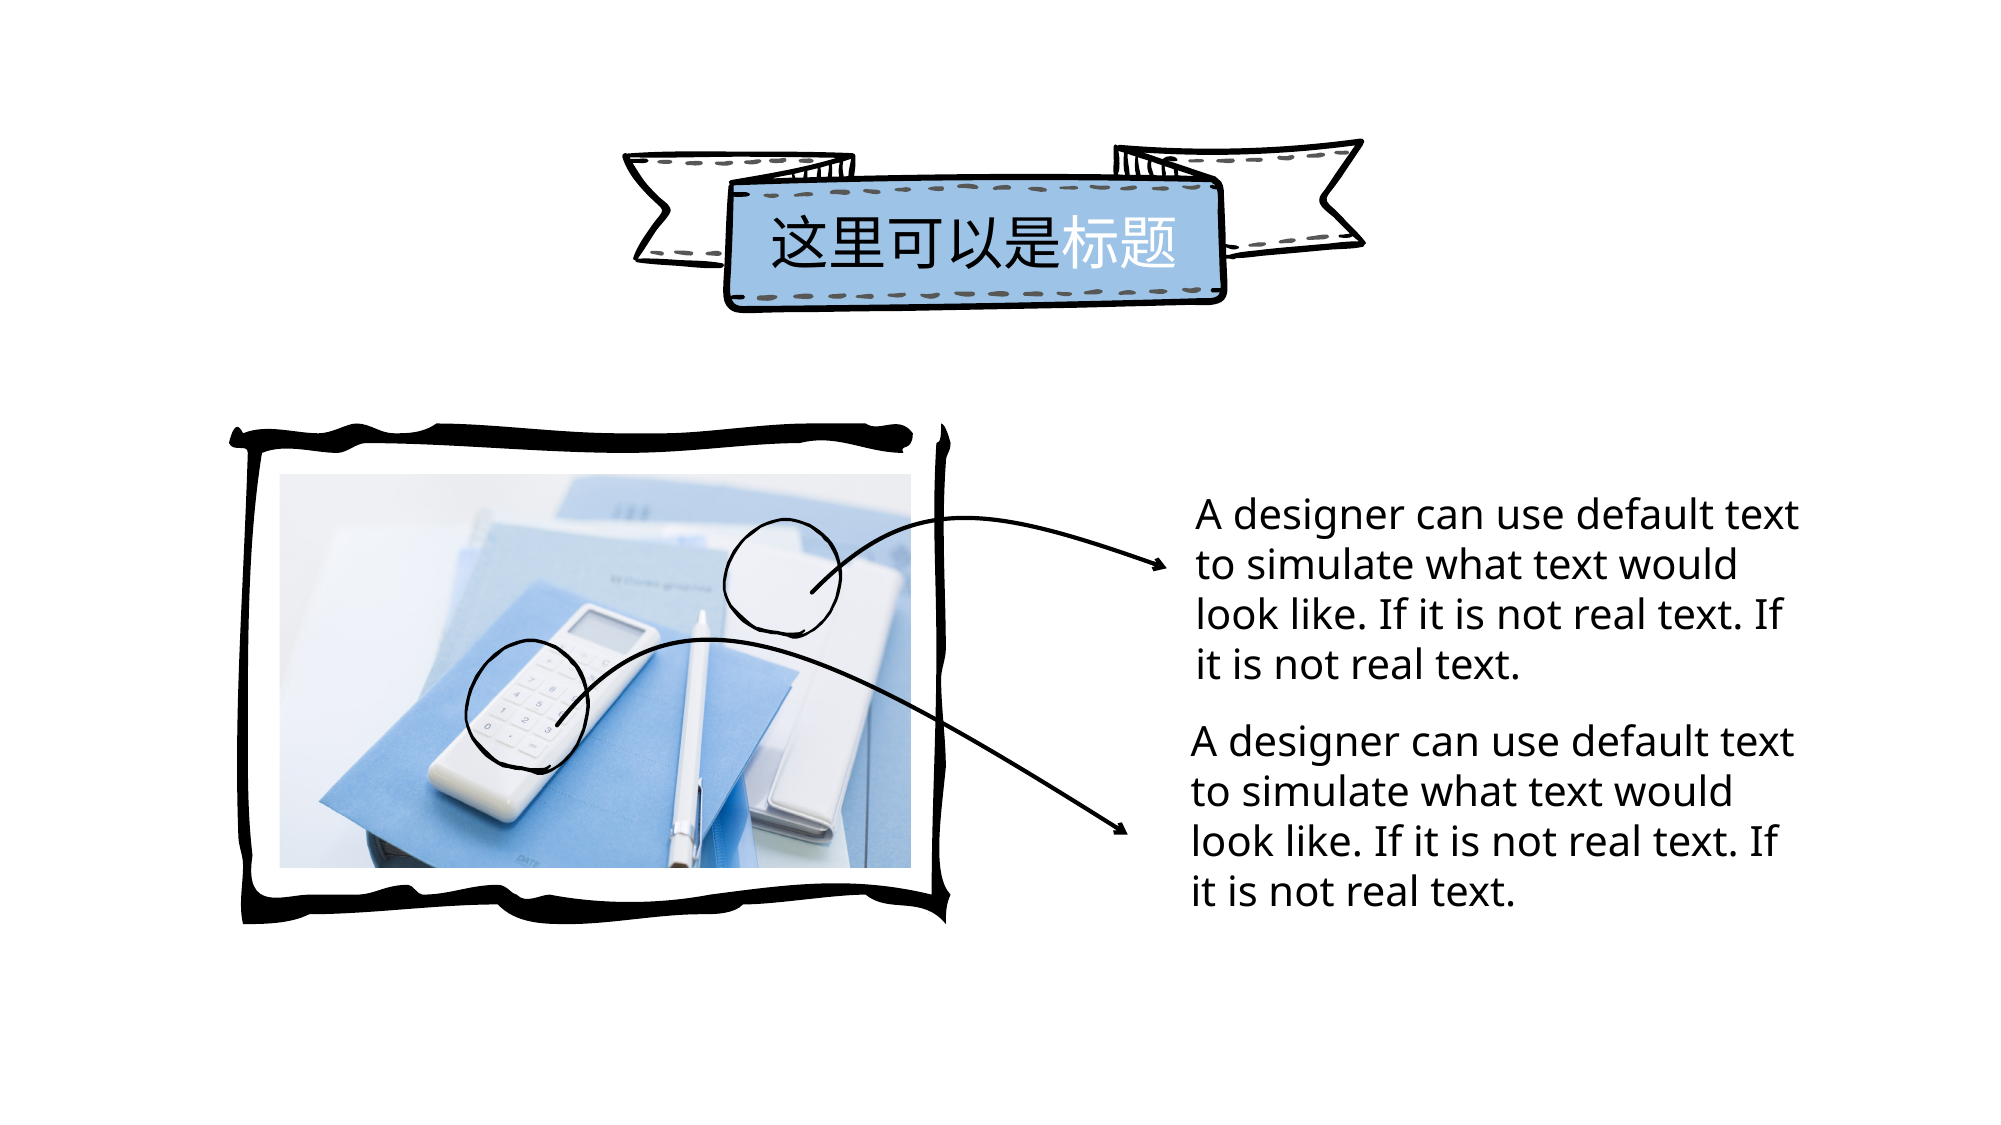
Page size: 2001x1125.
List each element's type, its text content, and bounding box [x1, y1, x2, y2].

text_box [841, 516, 1167, 591]
text_box [464, 638, 590, 775]
text_box [586, 638, 1128, 835]
text_box [228, 423, 951, 925]
text_box [811, 567, 839, 594]
text_box [556, 692, 586, 730]
text_box A designer can use default text to simulate what text would look like. If it is not real text. If it is not real text. [1180, 480, 1824, 745]
text_box [279, 473, 912, 869]
text_box A designer can use default text to simulate what text would look like. If it is not real text. If it is not real text. [1175, 707, 1819, 972]
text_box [621, 138, 1367, 315]
text_box [722, 517, 843, 639]
